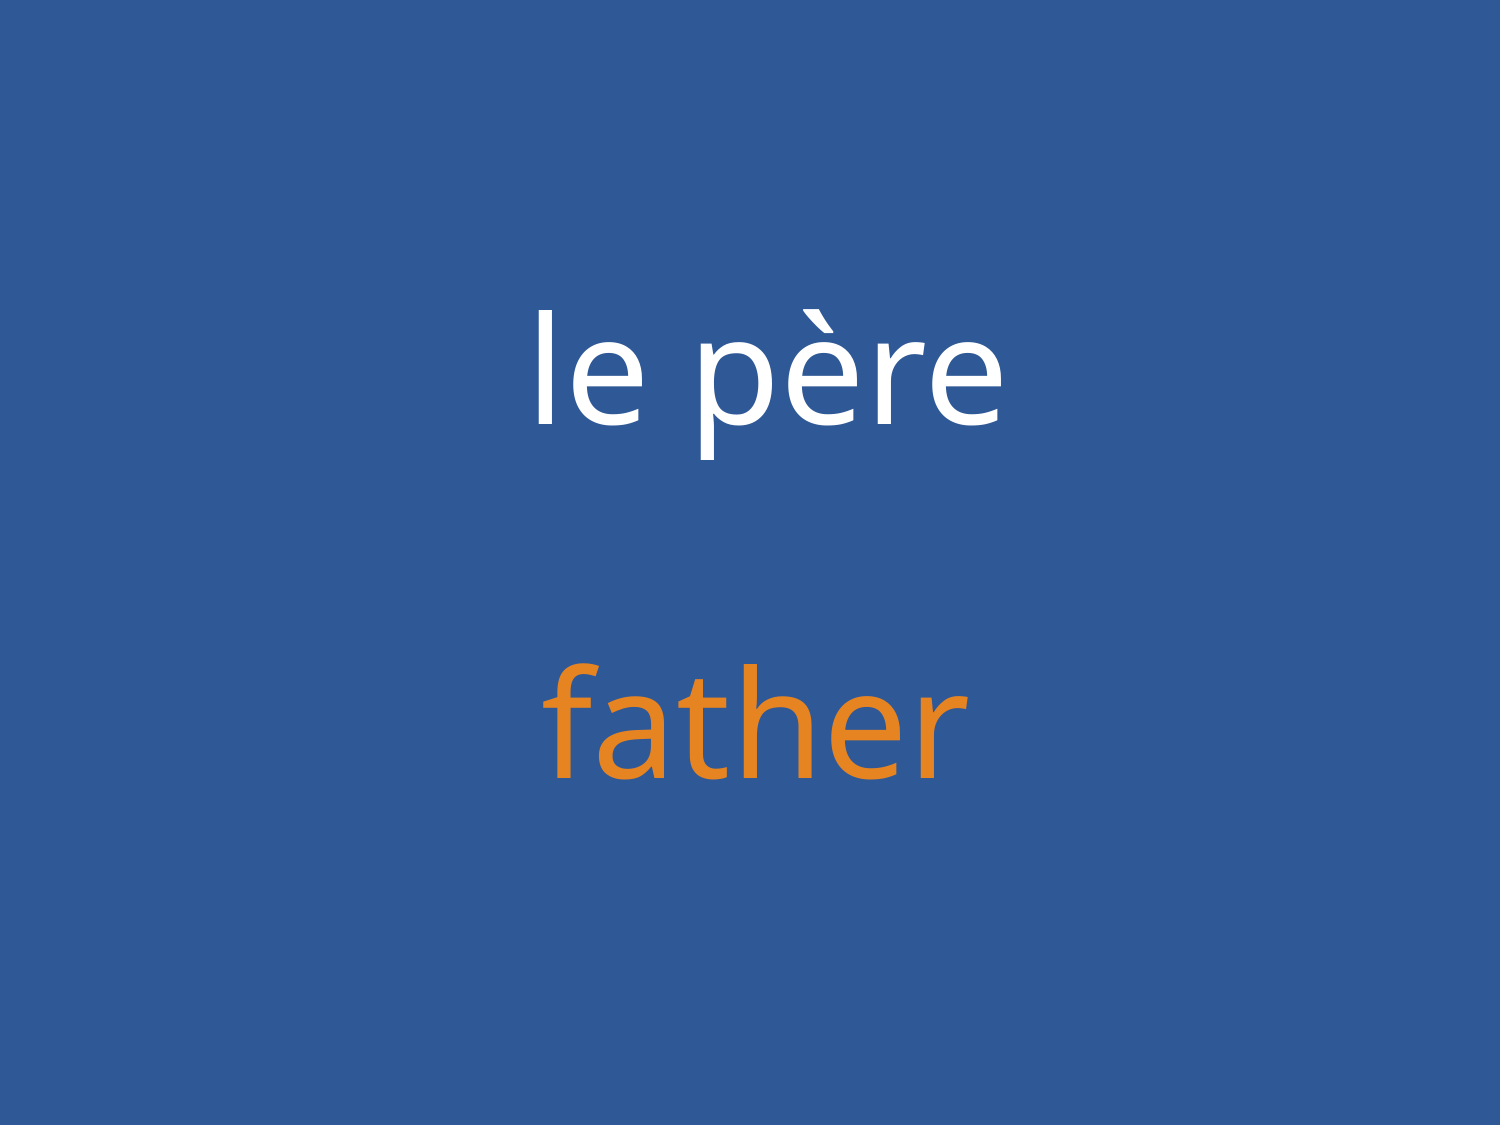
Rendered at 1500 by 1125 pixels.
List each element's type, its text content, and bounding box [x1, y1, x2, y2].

text_box father [301, 621, 1211, 817]
text_box le père [301, 267, 1235, 462]
